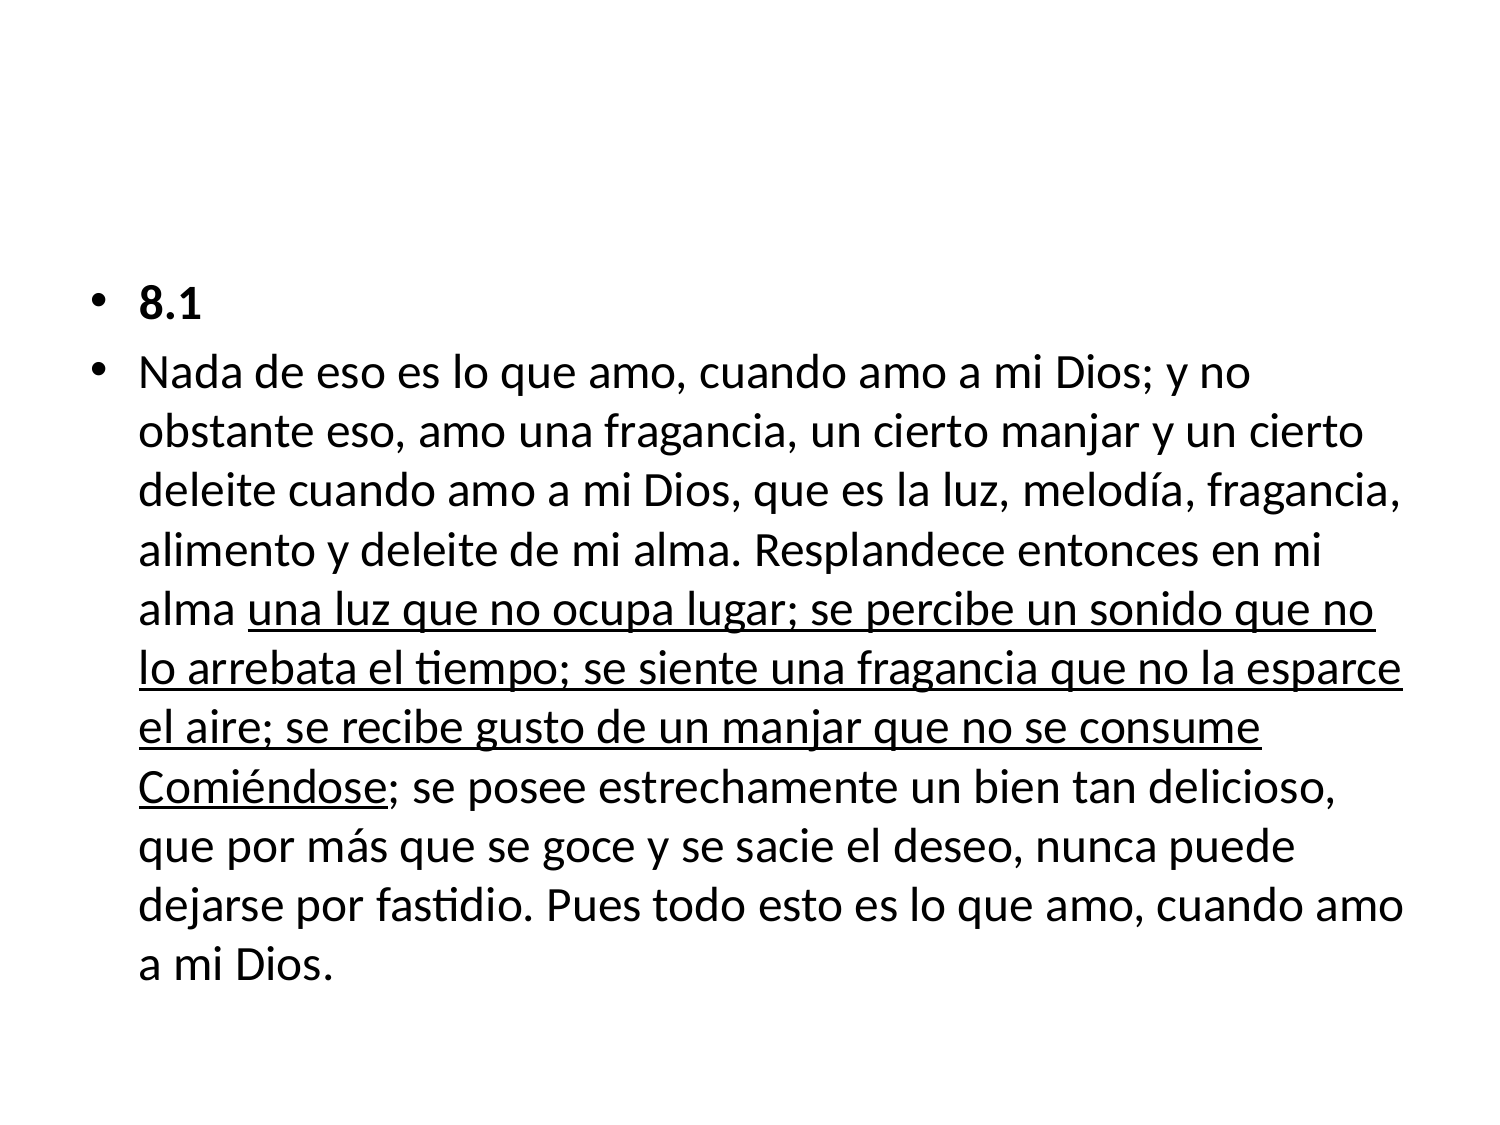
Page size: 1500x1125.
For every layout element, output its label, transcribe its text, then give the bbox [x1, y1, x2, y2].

list 8.1 Nada de eso es lo que amo, cuando amo a mi Dios; y no obstante eso, amo una fragancia, un cierto manjar y un cierto deleite cuando amo a mi Dios, que es la luz, melodía, fragancia, alimento y deleite de mi alma. Resplandece entonces en mi alma una luz que no ocupa lugar; se percibe un sonido que no lo arrebata el tiempo; se siente una fragancia que no la esparce el aire; se recibe gusto de un manjar que no se consume Comiéndose; se posee estrechamente un bien tan delicioso, que por más que se goce y se sacie el deseo, nunca puede dejarse por fastidio. Pues todo esto es lo que amo, cuando amo a mi Dios. [75, 262, 1425, 1005]
